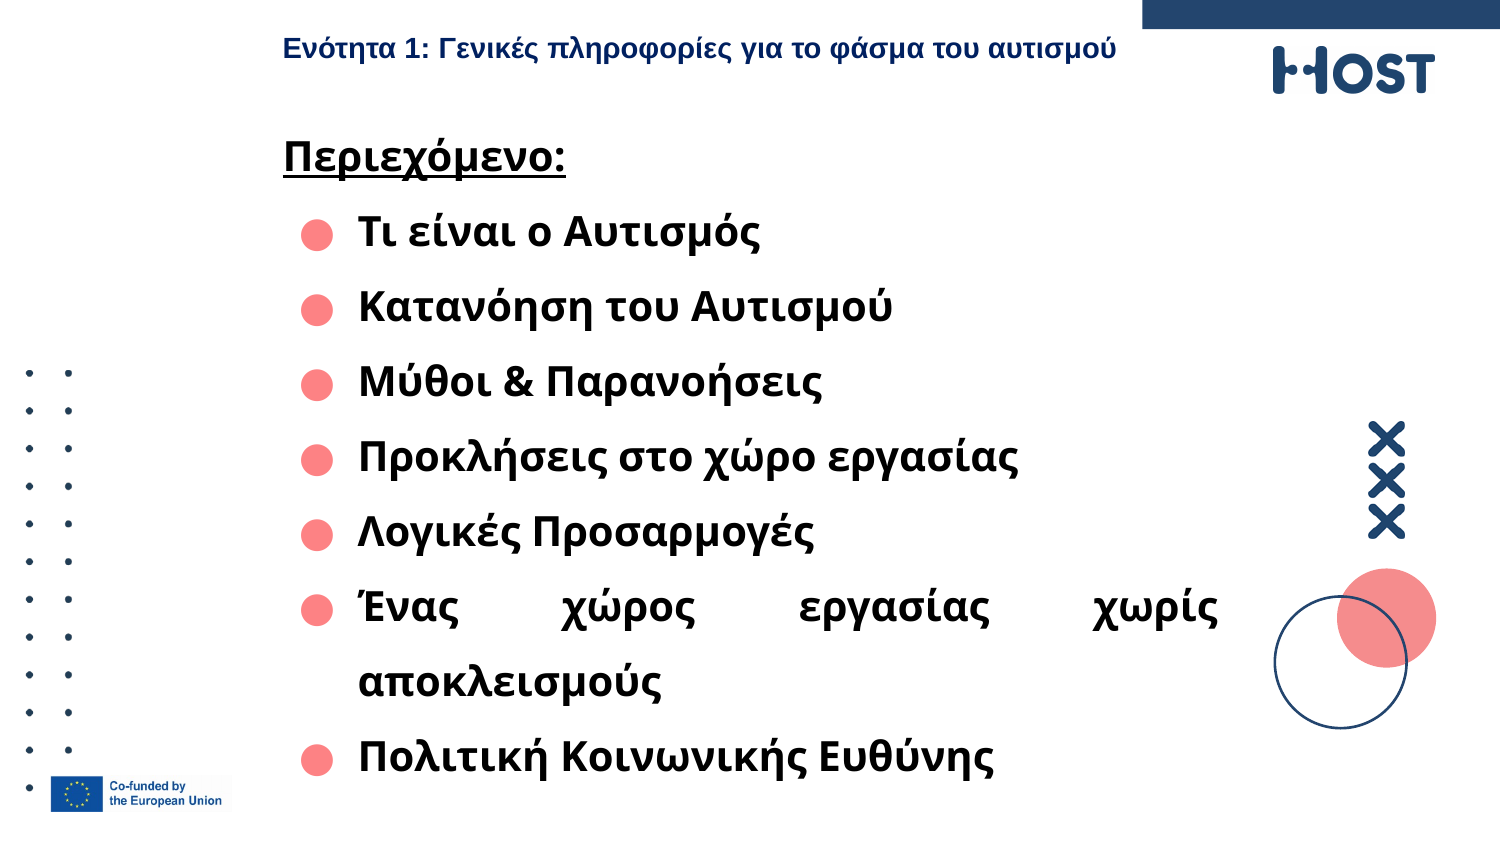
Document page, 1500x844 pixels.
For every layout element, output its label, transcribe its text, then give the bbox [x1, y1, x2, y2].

picture [1368, 421, 1405, 539]
text_box Περιεχόμενο: Τι είναι ο Αυτισμός Κατανόηση του Αυτισμού Μύθοι & Παρανοήσεις Προκλήσεις στο χώρο εργασίας Λογικές Προσαρμογές Ένας χώρος εργασίας χωρίς αποκλεισμούς Πολιτική Κοινωνικής Ευθύνης [267, 90, 1233, 788]
text_box Ενότητα 1: Γενικές πληροφορίες για το φάσμα του αυτισμού [267, 10, 1135, 68]
picture [0, 370, 233, 812]
picture [1273, 46, 1435, 94]
